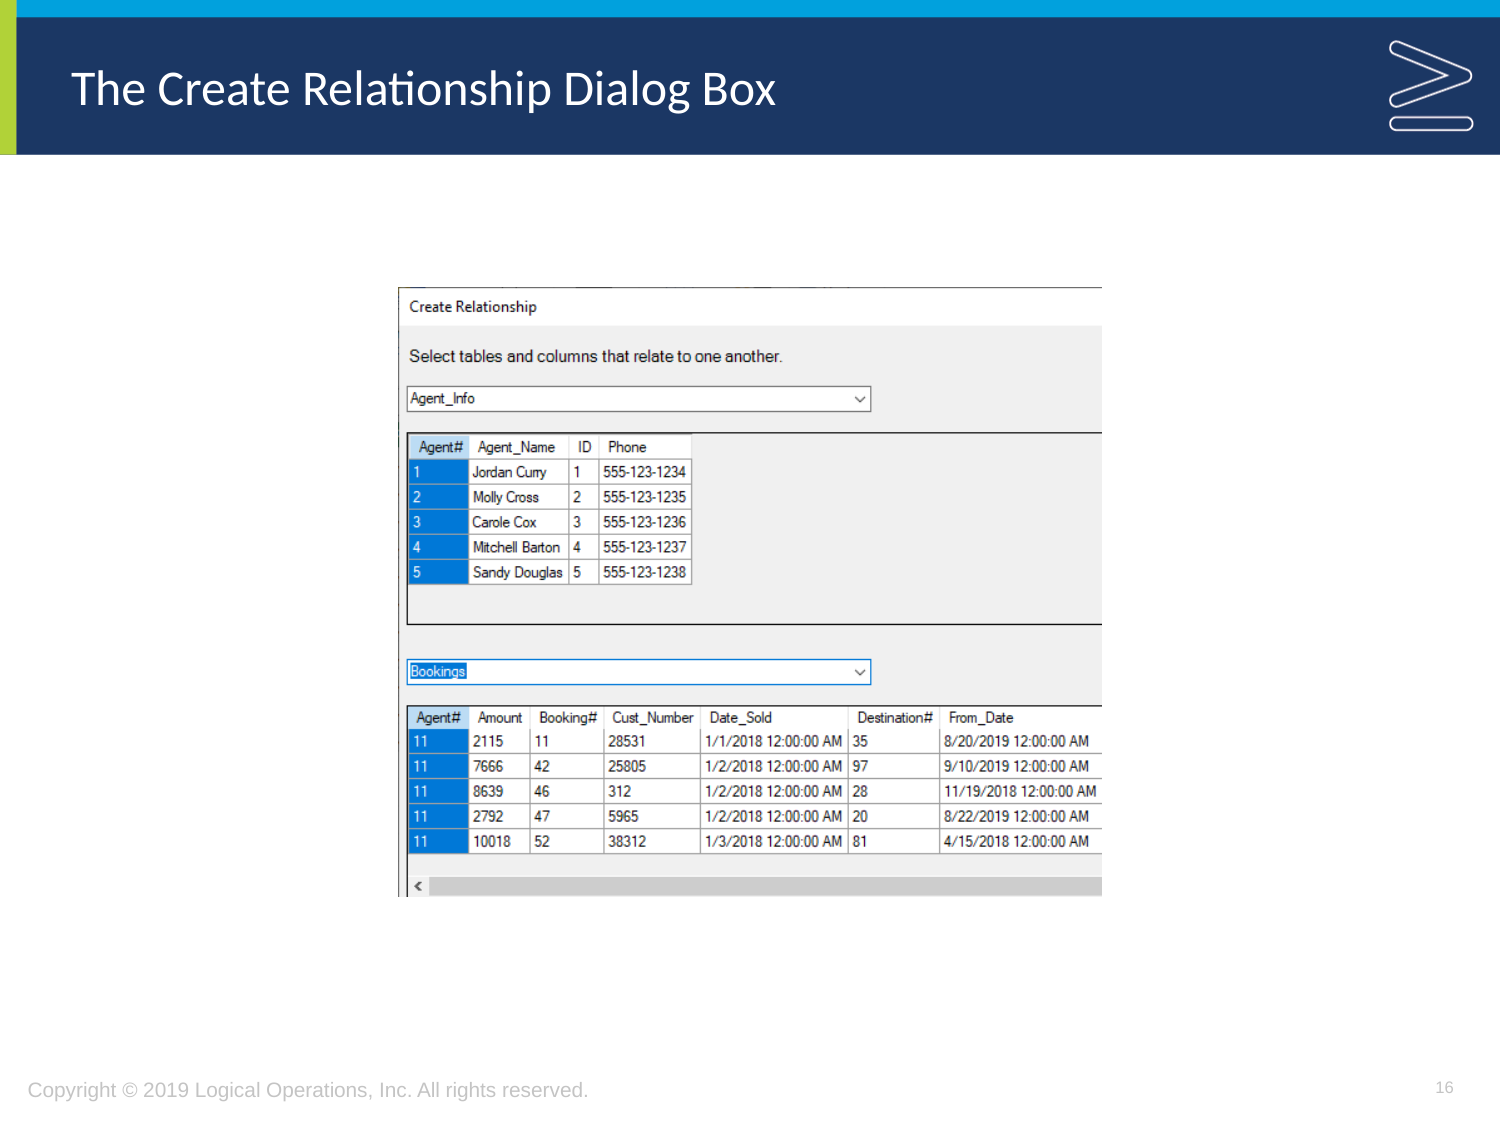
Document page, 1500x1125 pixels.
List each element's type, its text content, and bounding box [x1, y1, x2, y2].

slide_number 16 [1118, 1057, 1469, 1118]
title The Create Relationship Dialog Box [56, 16, 1350, 155]
picture [0, 0, 56, 155]
picture [1350, 18, 1500, 155]
picture [398, 287, 1102, 897]
